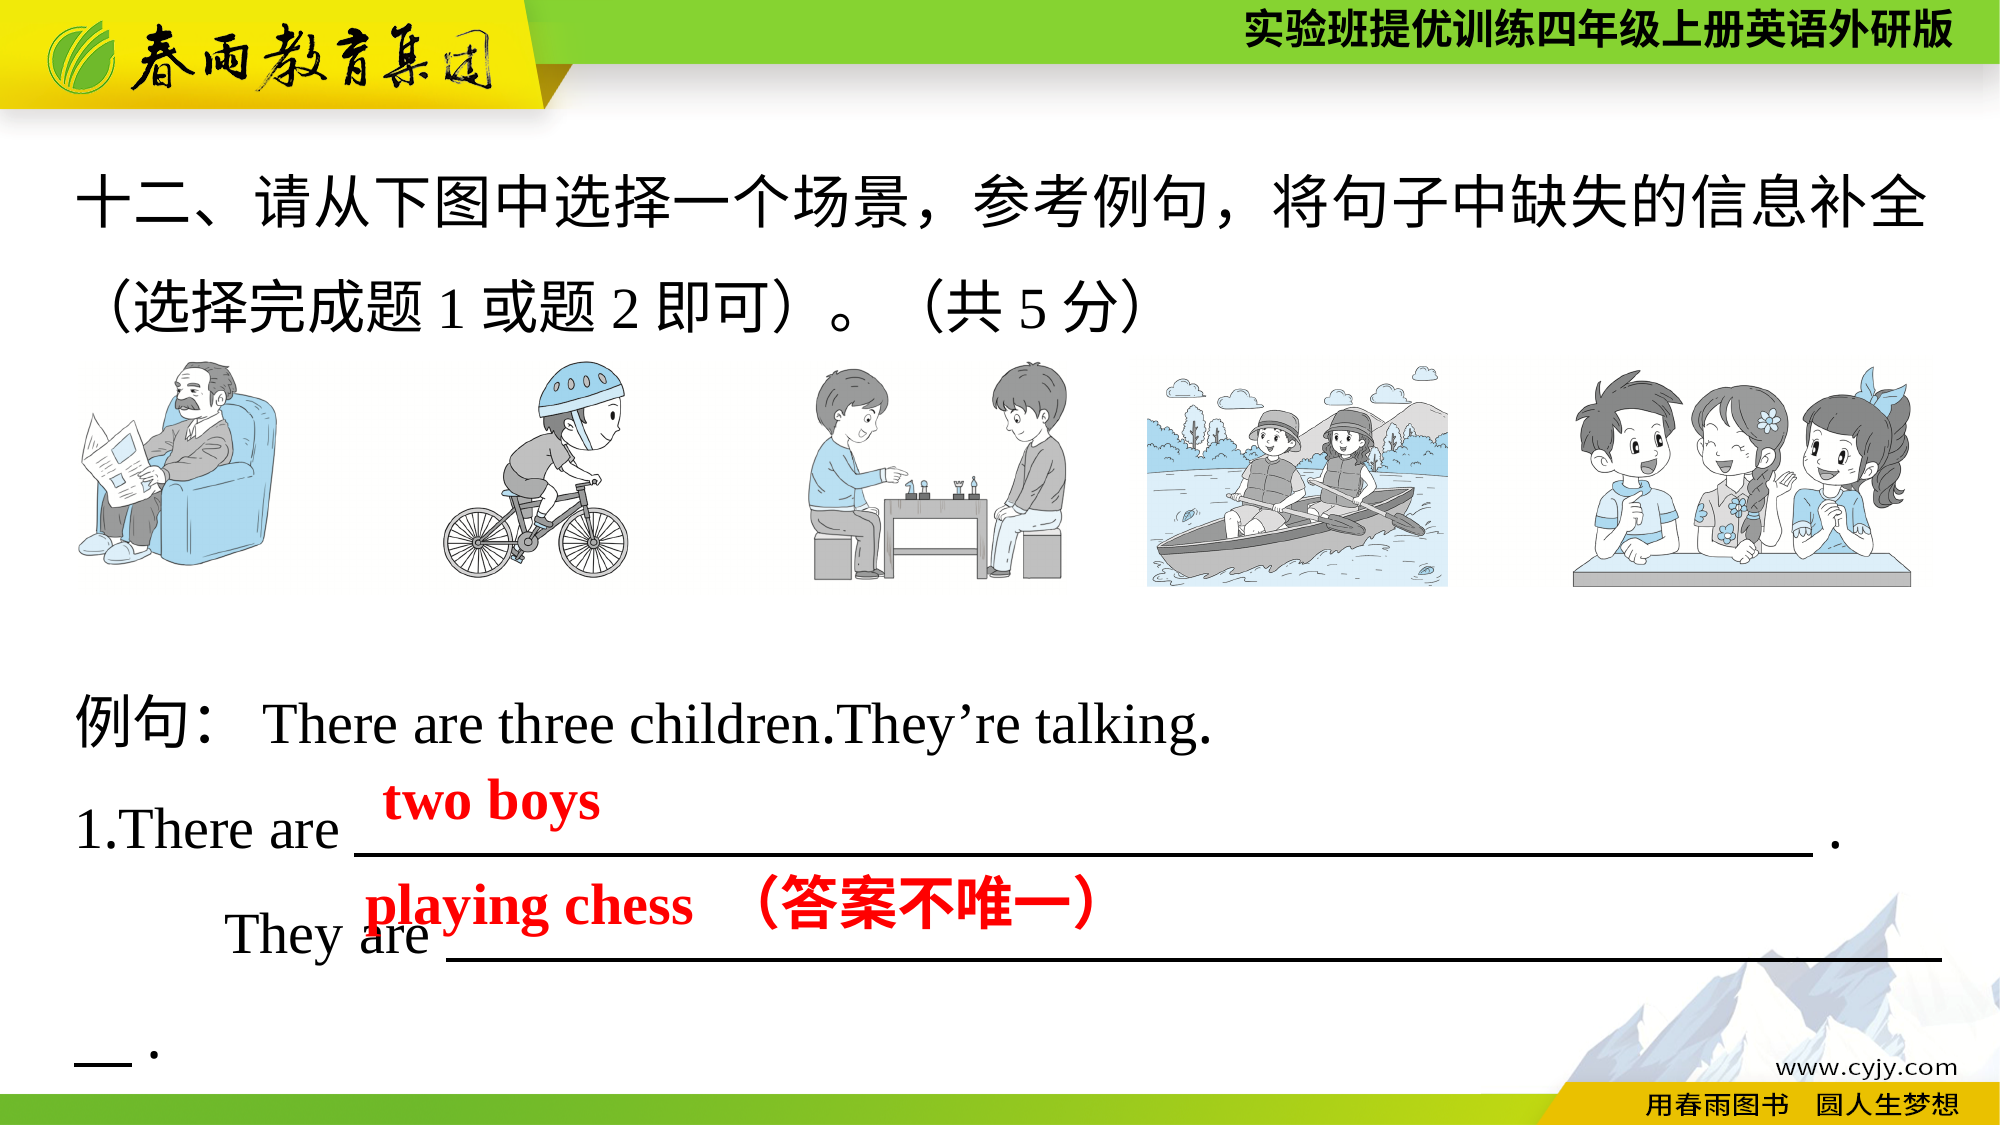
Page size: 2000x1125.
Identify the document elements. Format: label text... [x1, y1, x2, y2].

list 十二、请从下图中选择一个场景，参考例句，将句子中缺失的信息补全（选择完成题1或题2即可）。（共5分） [59, 122, 1944, 337]
text_box playing chess （答案不唯一） [350, 858, 1197, 944]
text_box 例句：There are three children.They’re talking. 1.There are . They are . [59, 642, 1957, 1078]
text_box two boys [367, 754, 617, 840]
picture [0, 0, 2000, 1125]
